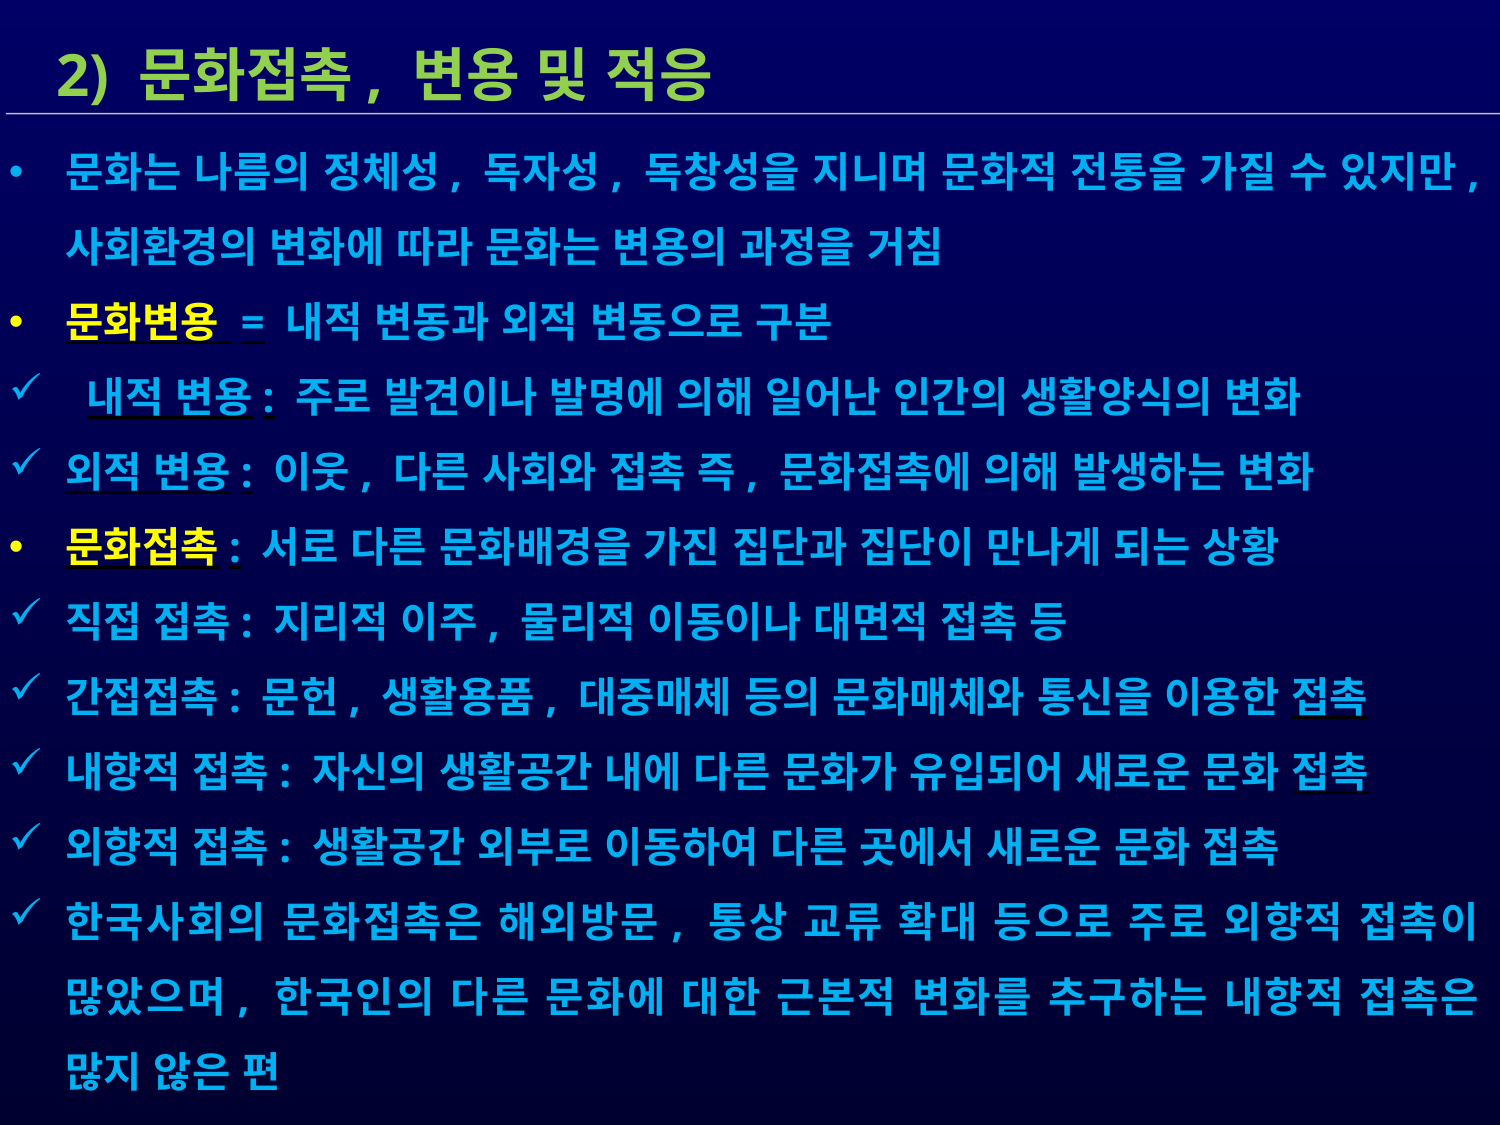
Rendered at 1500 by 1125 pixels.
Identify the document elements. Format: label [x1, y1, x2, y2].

text_box [0, 30, 1500, 1102]
